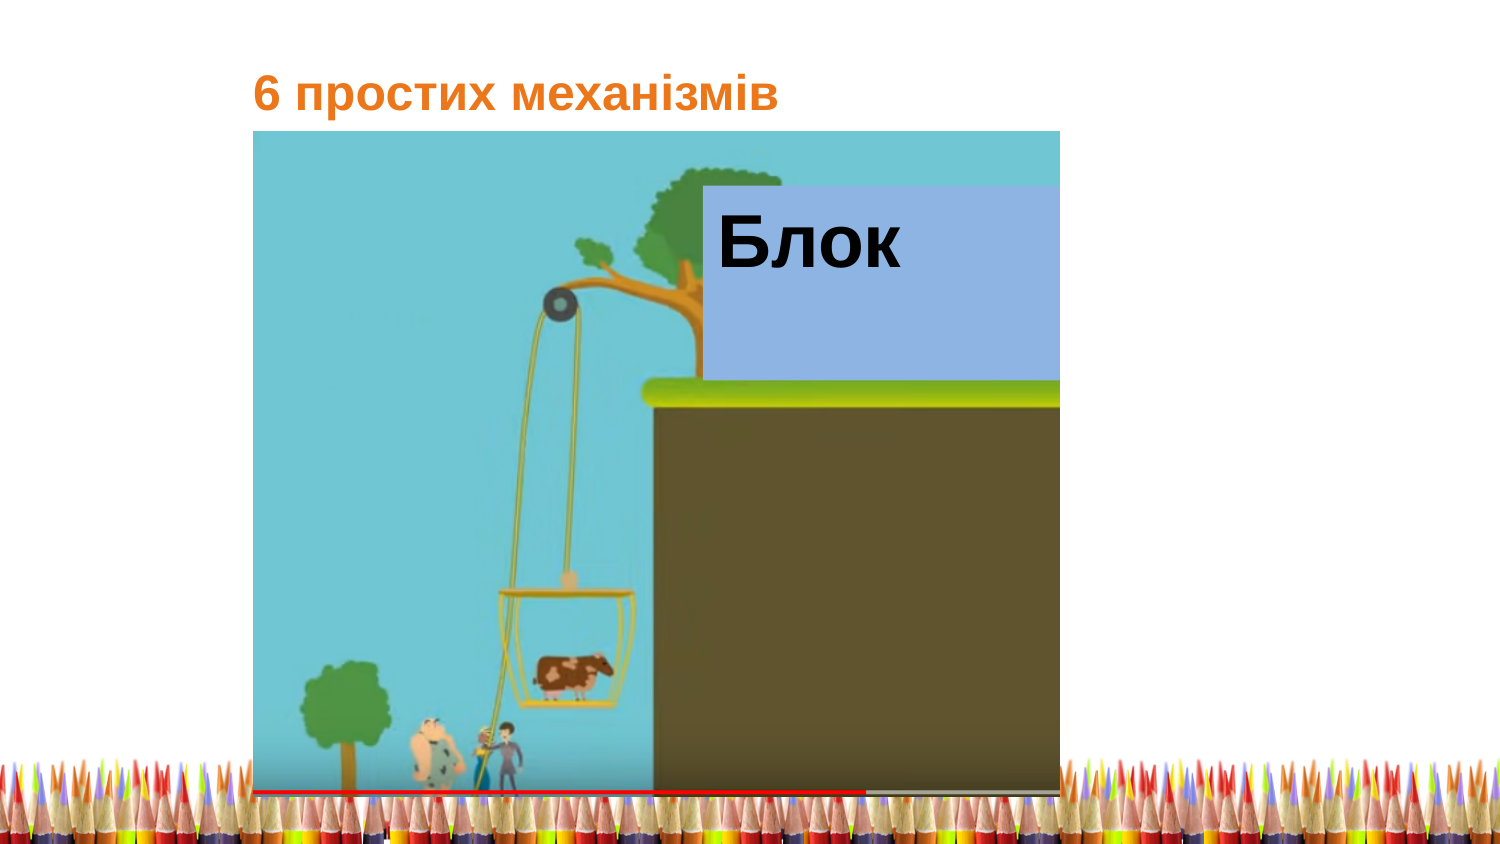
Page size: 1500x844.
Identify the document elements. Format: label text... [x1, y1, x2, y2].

picture [0, 131, 1500, 844]
text_box 6 простих механізмів [88, 43, 1081, 218]
